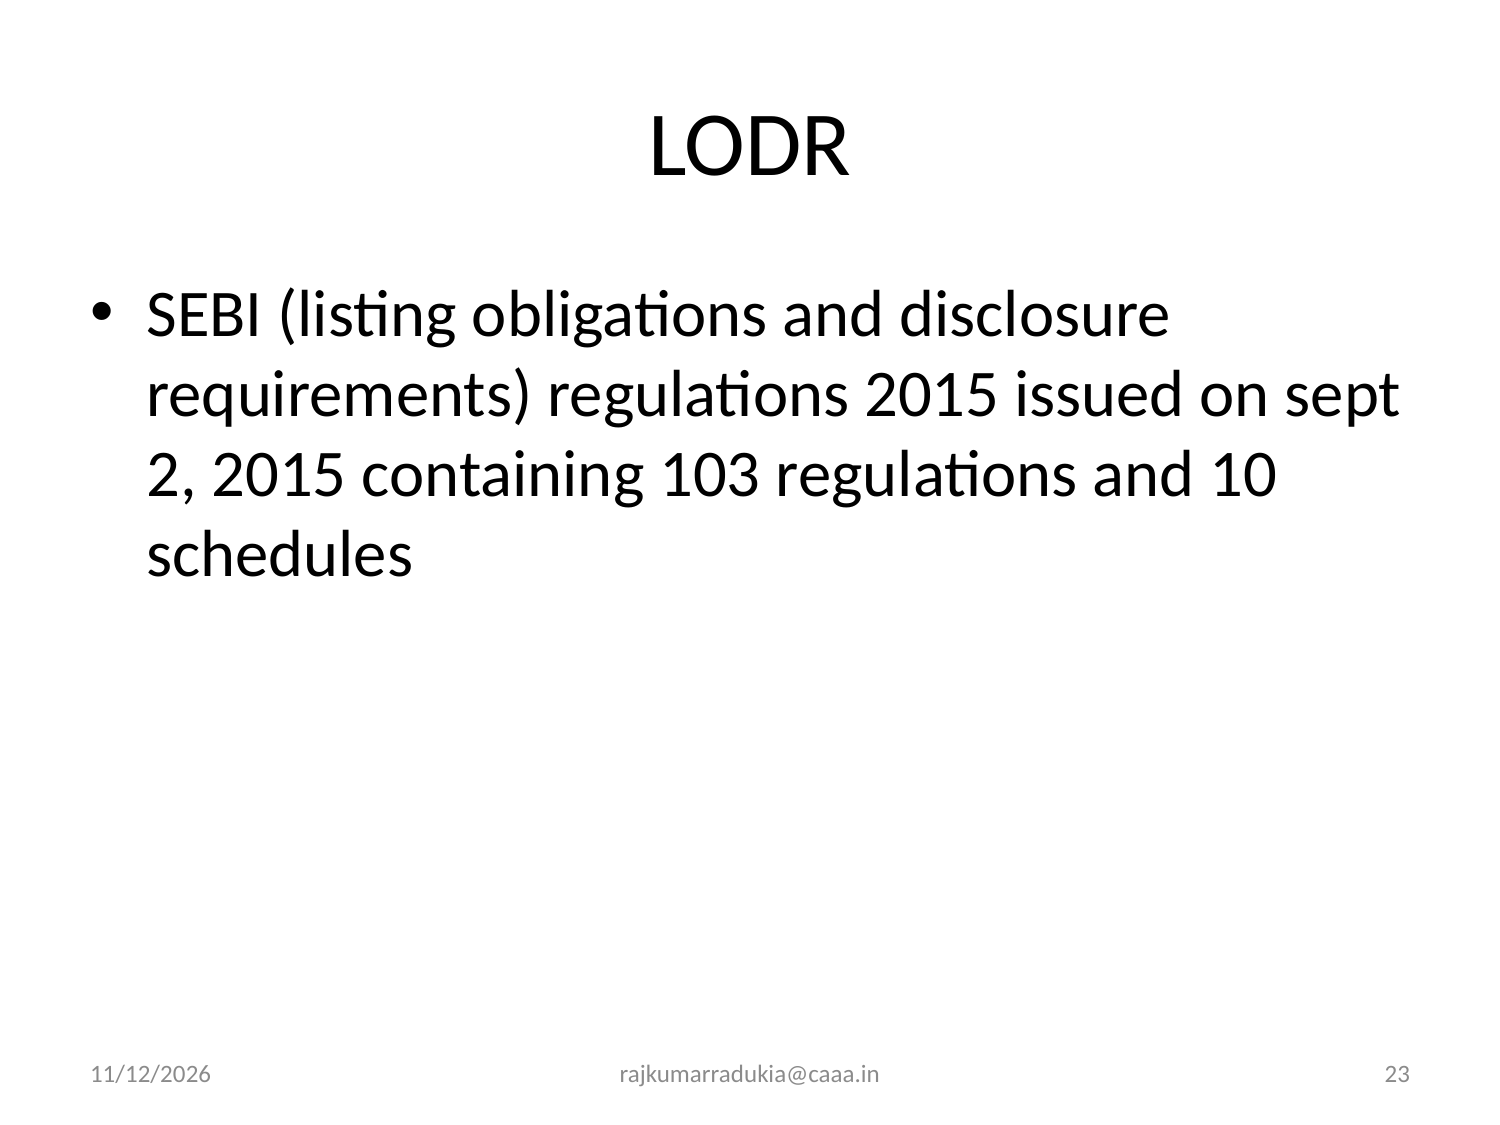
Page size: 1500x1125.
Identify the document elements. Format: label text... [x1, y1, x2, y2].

list SEBI (listing obligations and disclosure requirements) regulations 2015 issued on sept 2, 2015 containing 103 regulations and 10 schedules [75, 262, 1425, 1005]
title LODR [75, 45, 1425, 233]
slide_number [75, 1042, 425, 1103]
footer rajkumarradukia@caaa.in [512, 1042, 988, 1103]
slide_number 23 [1074, 1042, 1425, 1103]
